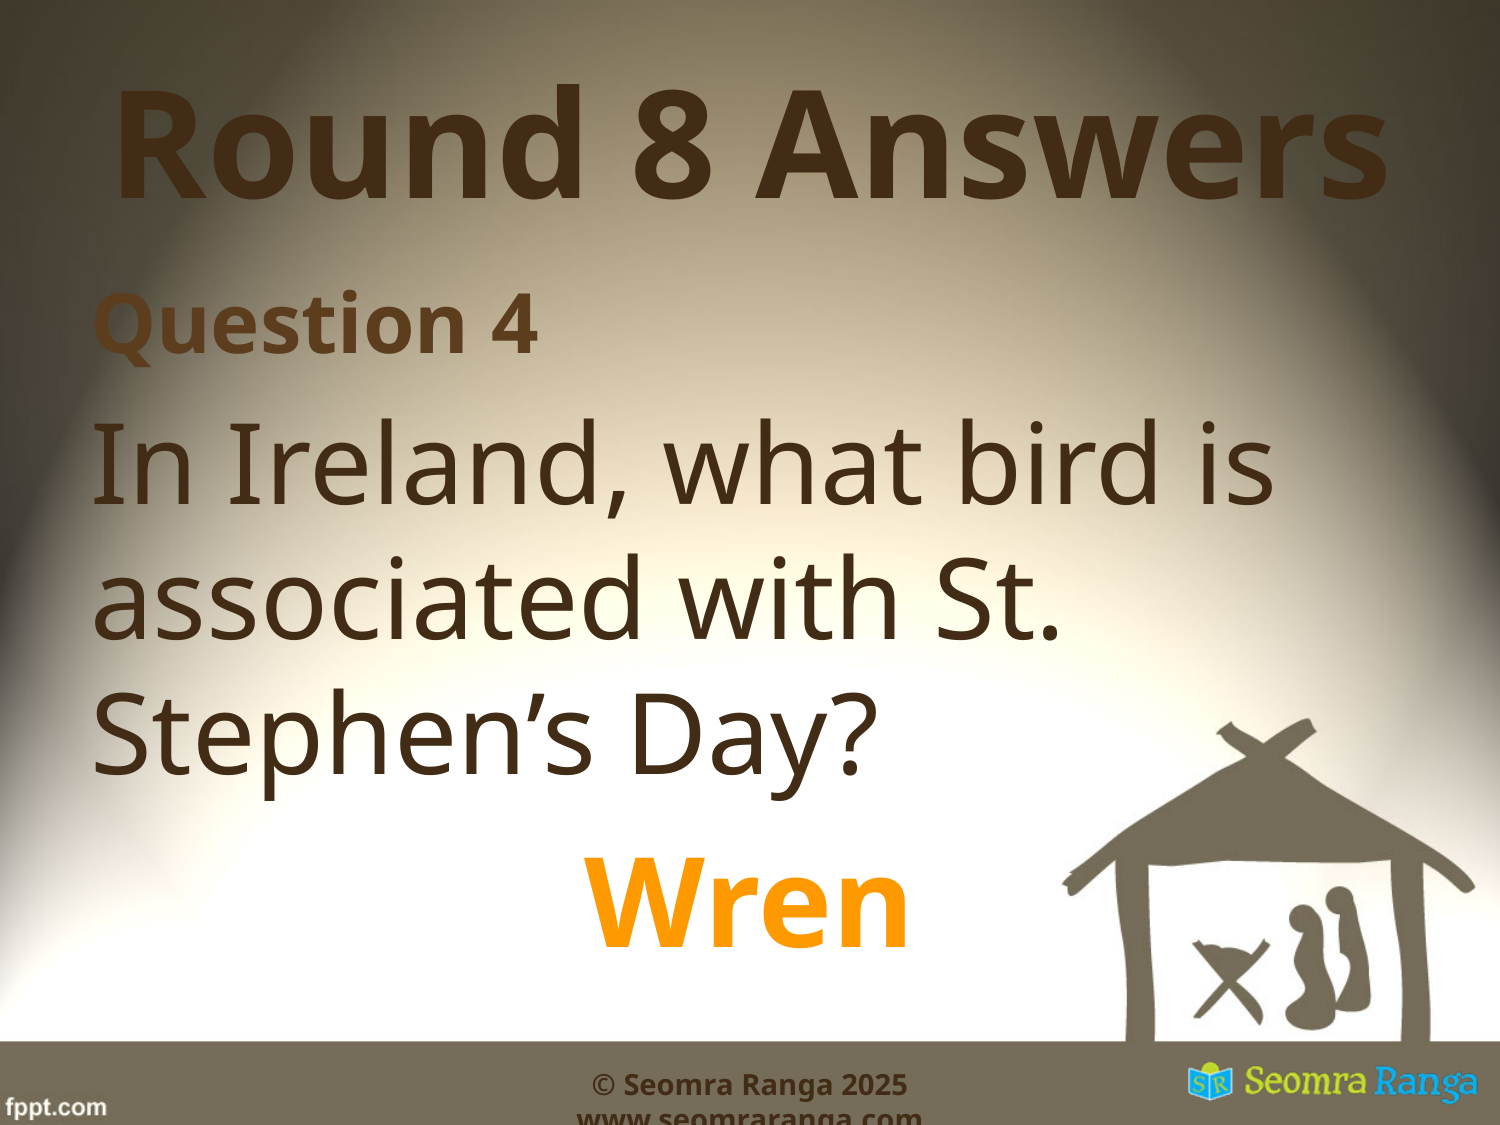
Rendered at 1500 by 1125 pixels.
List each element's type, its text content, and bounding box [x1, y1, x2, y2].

picture [0, 0, 1500, 1125]
text_box © Seomra Ranga 2025 www.seomraranga.com [401, 1058, 1099, 1125]
title Round 8 Answers [75, 45, 1425, 233]
list Question 4 In Ireland, what bird is associated with St. Stephen’s Day? Wren [75, 262, 1425, 1005]
